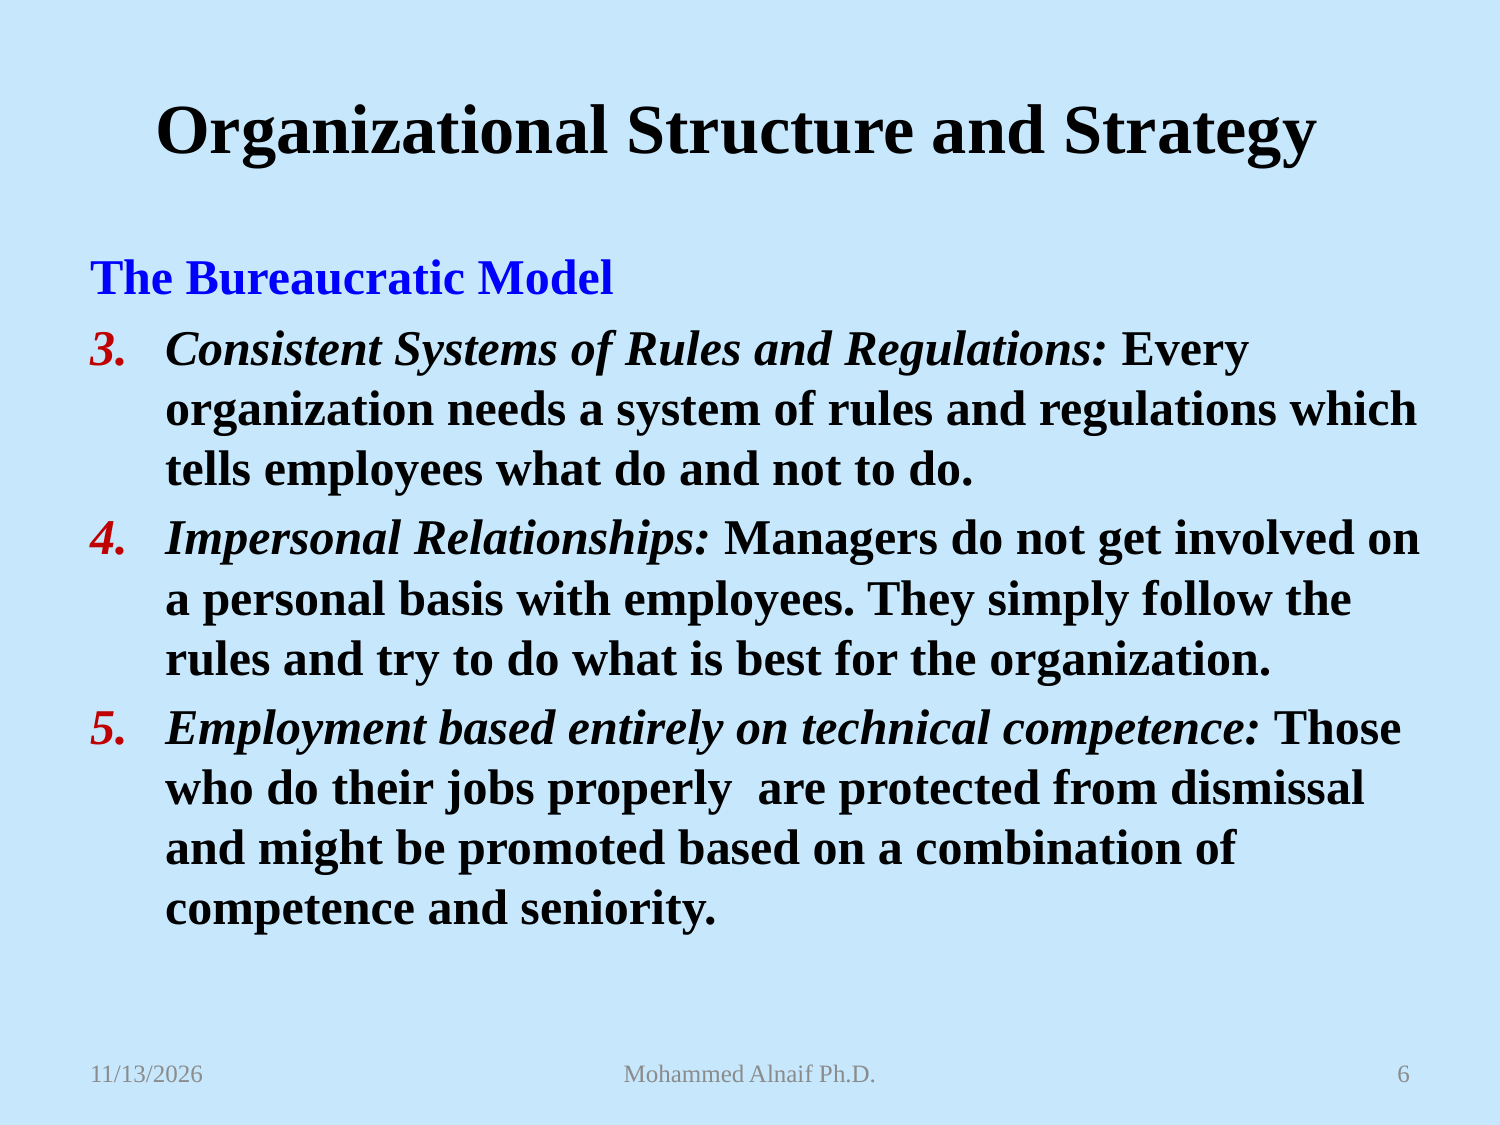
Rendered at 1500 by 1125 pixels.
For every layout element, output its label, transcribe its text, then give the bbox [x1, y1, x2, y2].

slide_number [75, 1042, 425, 1103]
slide_number 6 [1074, 1042, 1425, 1103]
title Organizational Structure and Strategy [99, 75, 1375, 175]
subtitle The Bureaucratic Model Consistent Systems of Rules and Regulations: Every organization needs a system of rules and regulations which tells employees what do and not to do. Impersonal Relationships: Managers do not get involved on a personal basis with employees. They simply follow the rules and try to do what is best for the organization. Employment based entirely on technical competence: Those who do their jobs properly are protected from dismissal and might be promoted based on a combination of competence and seniority. [75, 237, 1463, 1038]
footer Mohammed Alnaif Ph.D. [512, 1042, 988, 1103]
